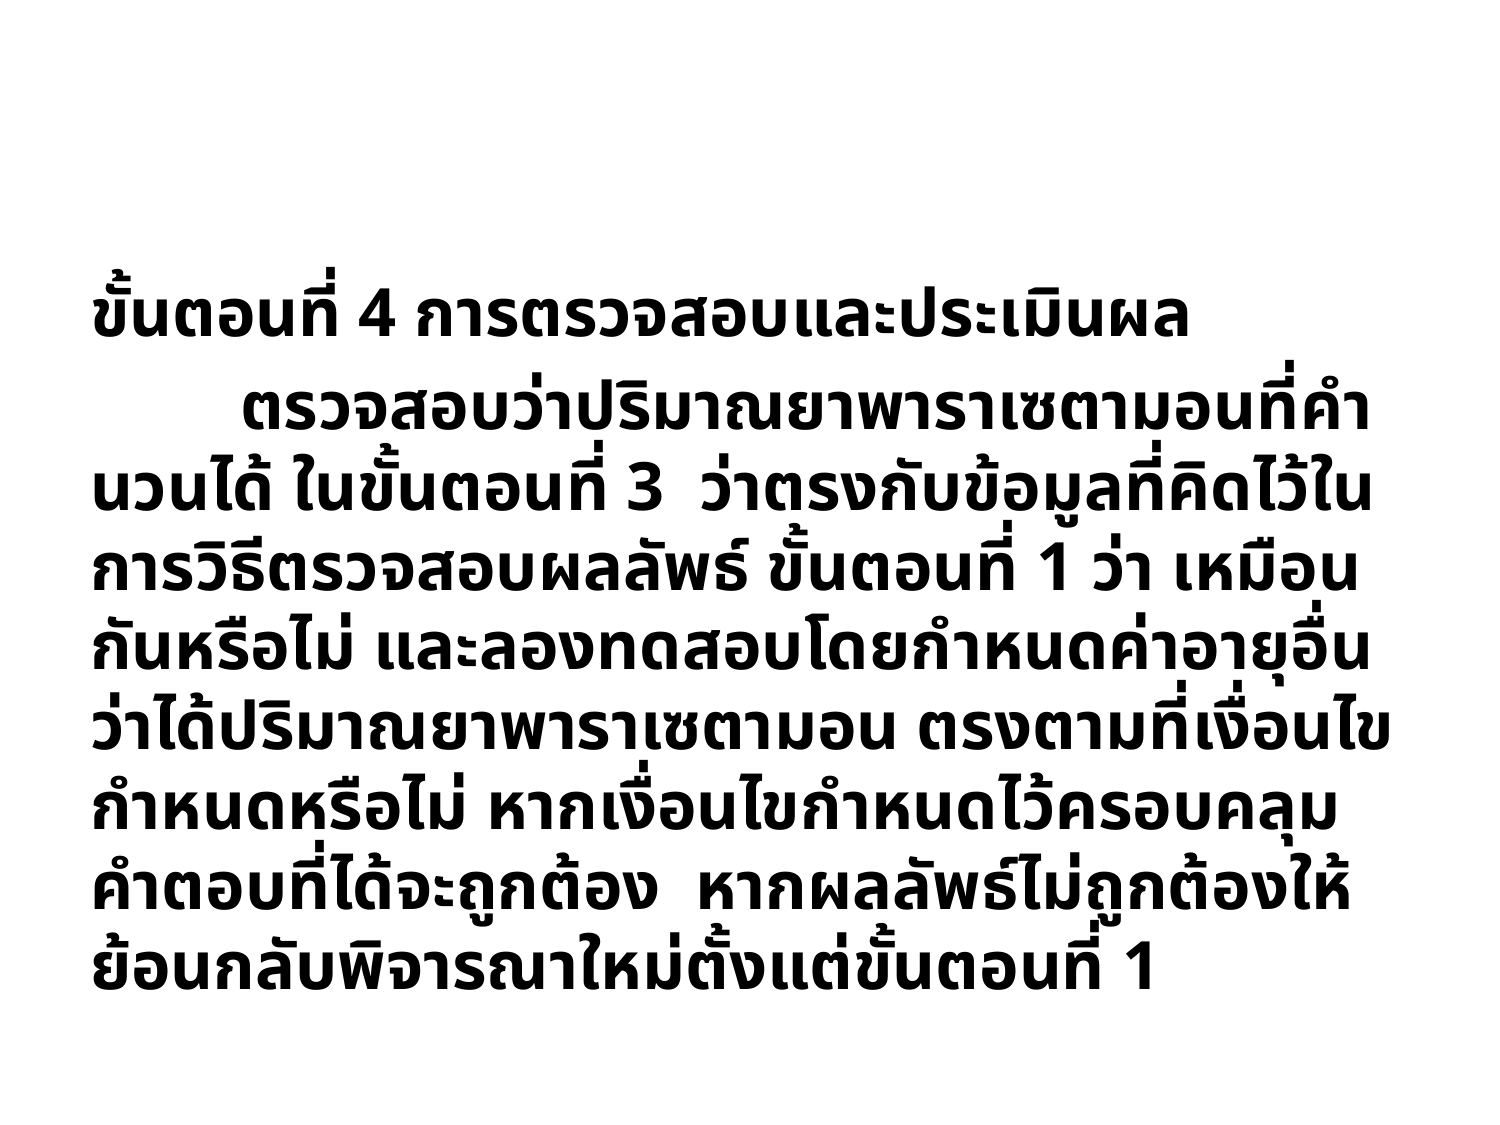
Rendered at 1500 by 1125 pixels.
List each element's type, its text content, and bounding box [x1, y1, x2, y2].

list ขั้นตอนที่ 4 การตรวจสอบและประเมินผล ตรวจสอบว่าปริมาณยาพาราเซตามอนที่คำนวนได้ ในขั้นตอนที่ 3 ว่าตรงกับข้อมูลที่คิดไว้ในการวิธีตรวจสอบผลลัพธ์ ขั้นตอนที่ 1 ว่า เหมือนกันหรือไม่ และลองทดสอบโดยกำหนดค่าอายุอื่น ว่าได้ปริมาณยาพาราเซตามอน ตรงตามที่เงื่อนไขกำหนดหรือไม่ หากเงื่อนไขกำหนดไว้ครอบคลุม คำตอบที่ได้จะถูกต้อง หากผลลัพธ์ไม่ถูกต้องให้ย้อนกลับพิจารณาใหม่ตั้งแต่ขั้นตอนที่ 1 [75, 262, 1425, 1005]
